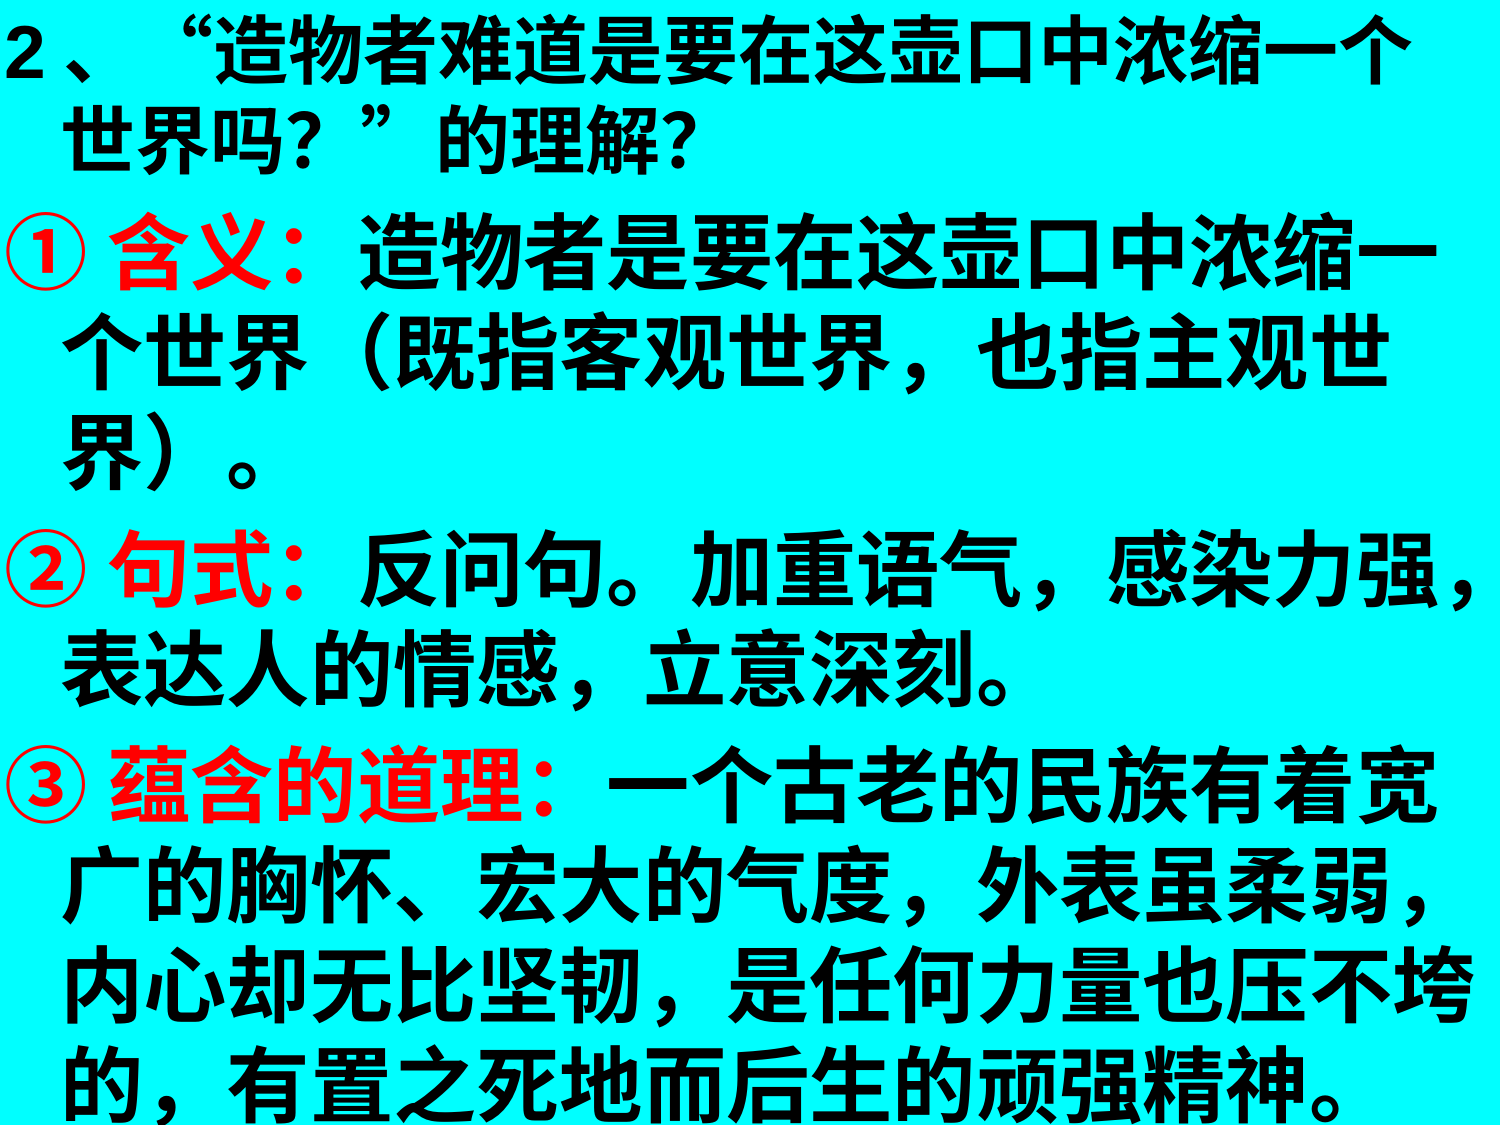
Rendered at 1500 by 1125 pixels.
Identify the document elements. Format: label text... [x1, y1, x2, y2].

list 2、“造物者难道是要在这壶口中浓缩一个世界吗？”的理解？ ①含义：造物者是要在这壶口中浓缩一个世界（既指客观世界，也指主观世界）。 ②句式：反问句。加重语气，感染力强，表达人的情感，立意深刻。 ③蕴含的道理：一个古老的民族有着宽广的胸怀、宏大的气度，外表虽柔弱，内心却无比坚韧，是任何力量也压不垮的，有置之死地而后生的顽强精神。 [0, 0, 1500, 1125]
